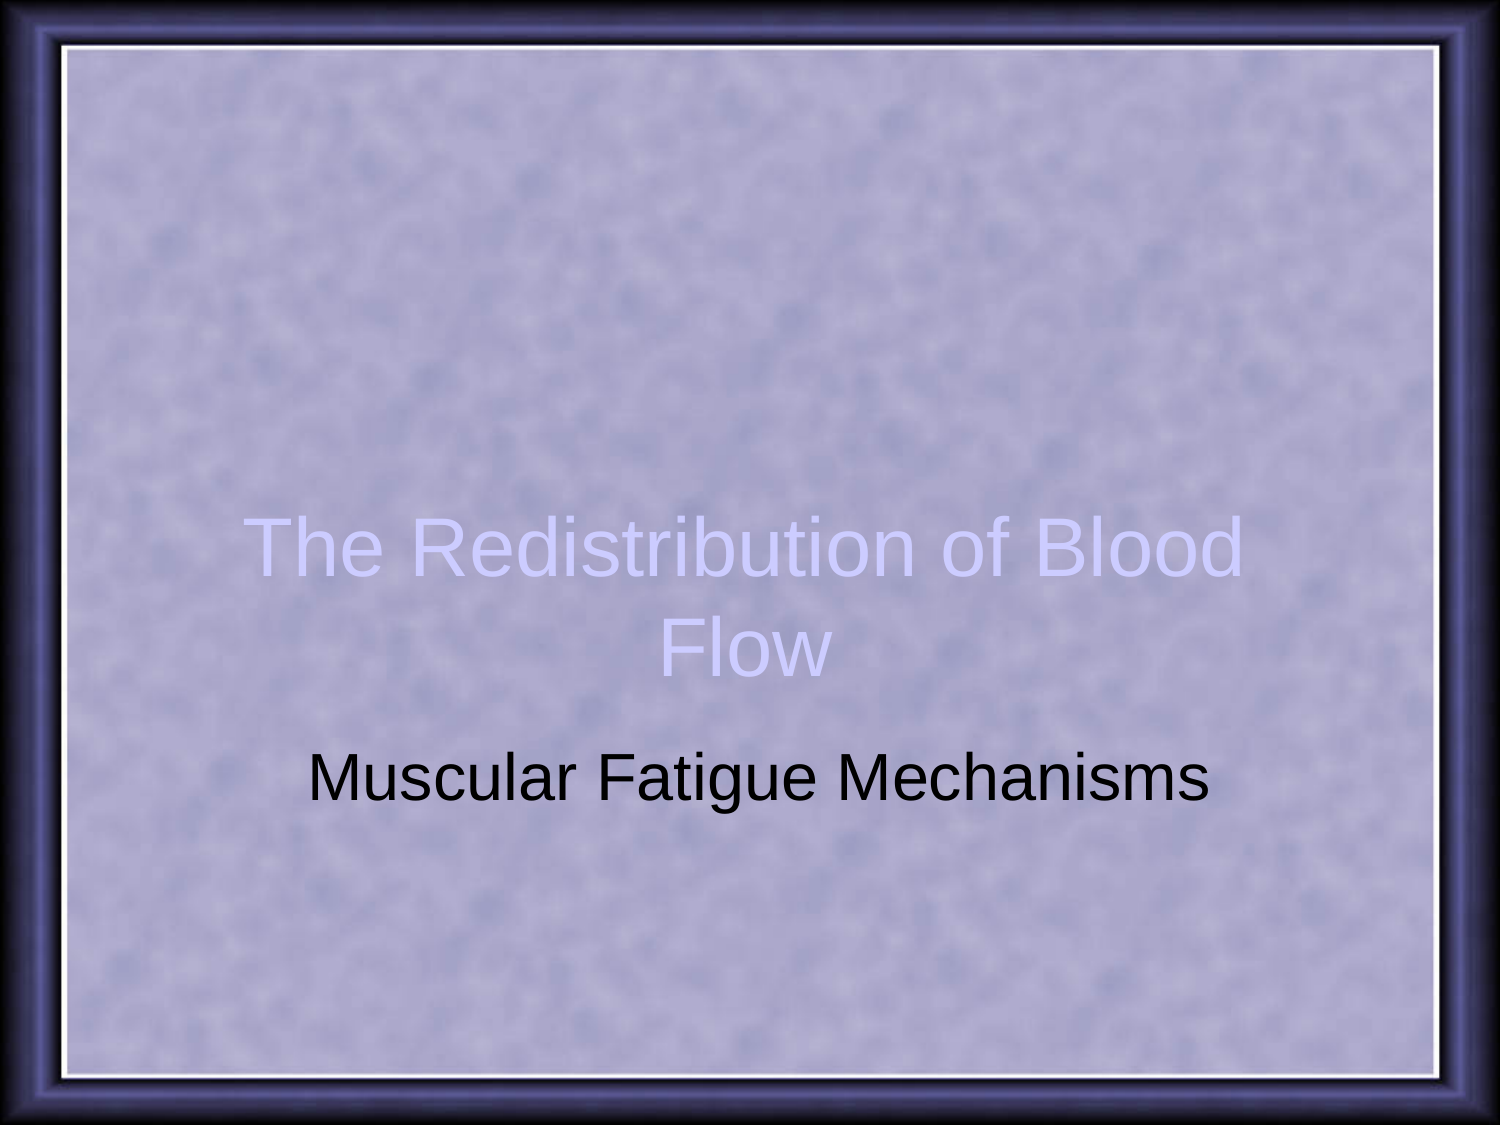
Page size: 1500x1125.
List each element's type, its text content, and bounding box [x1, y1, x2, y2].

title The Redistribution of Blood Flow [137, 522, 1353, 663]
subtitle Muscular Fatigue Mechanisms [234, 726, 1285, 1015]
picture [0, 0, 1500, 1125]
